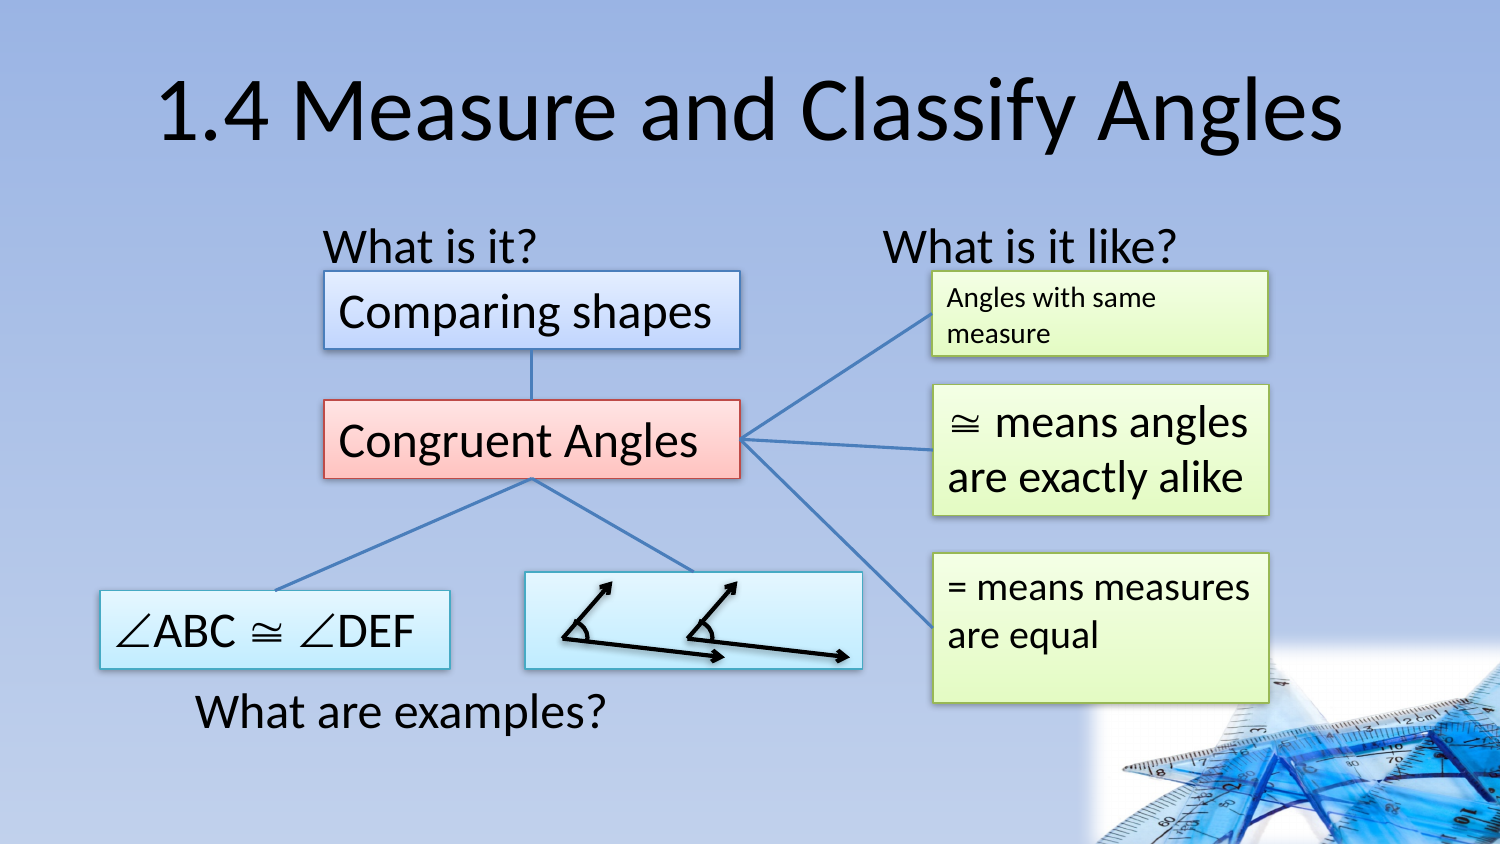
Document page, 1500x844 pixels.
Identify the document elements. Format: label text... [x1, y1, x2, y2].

text_box What is it like? [867, 206, 1300, 281]
text_box What is it? [307, 206, 740, 281]
title 1.4 Measure and Classify Angles [75, 33, 1425, 175]
text_box Congruent Angles [323, 408, 733, 476]
picture [1102, 656, 1500, 838]
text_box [99, 478, 522, 670]
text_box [739, 384, 1270, 439]
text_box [739, 439, 1270, 704]
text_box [739, 270, 1269, 383]
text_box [323, 270, 738, 401]
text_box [524, 478, 734, 670]
text_box What are examples? [180, 678, 980, 747]
